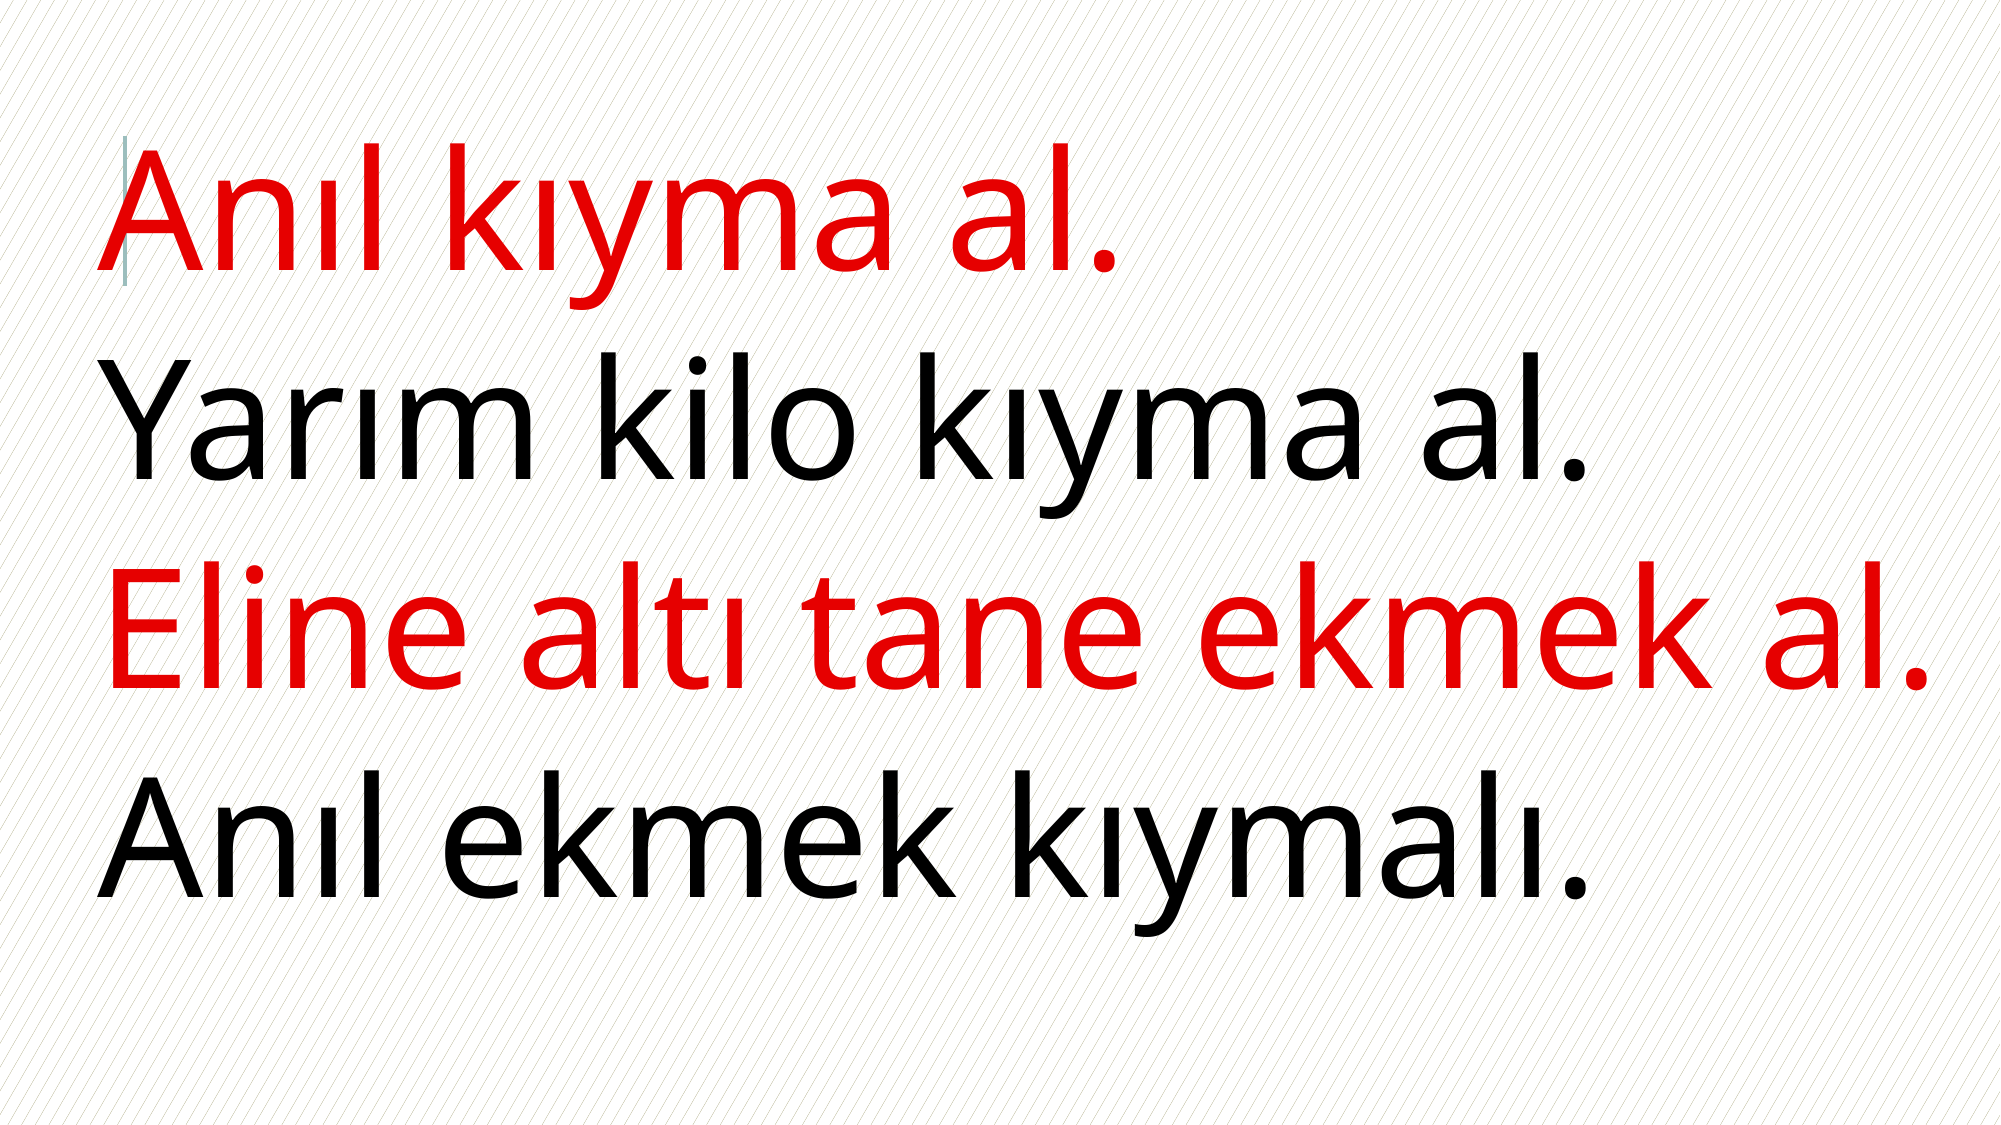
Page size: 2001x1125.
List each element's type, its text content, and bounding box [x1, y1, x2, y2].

list Anıl kıyma al. Yarım kilo kıyma al. Eline altı tane ekmek al. Anıl ekmek kıymalı. [47, 118, 2000, 998]
